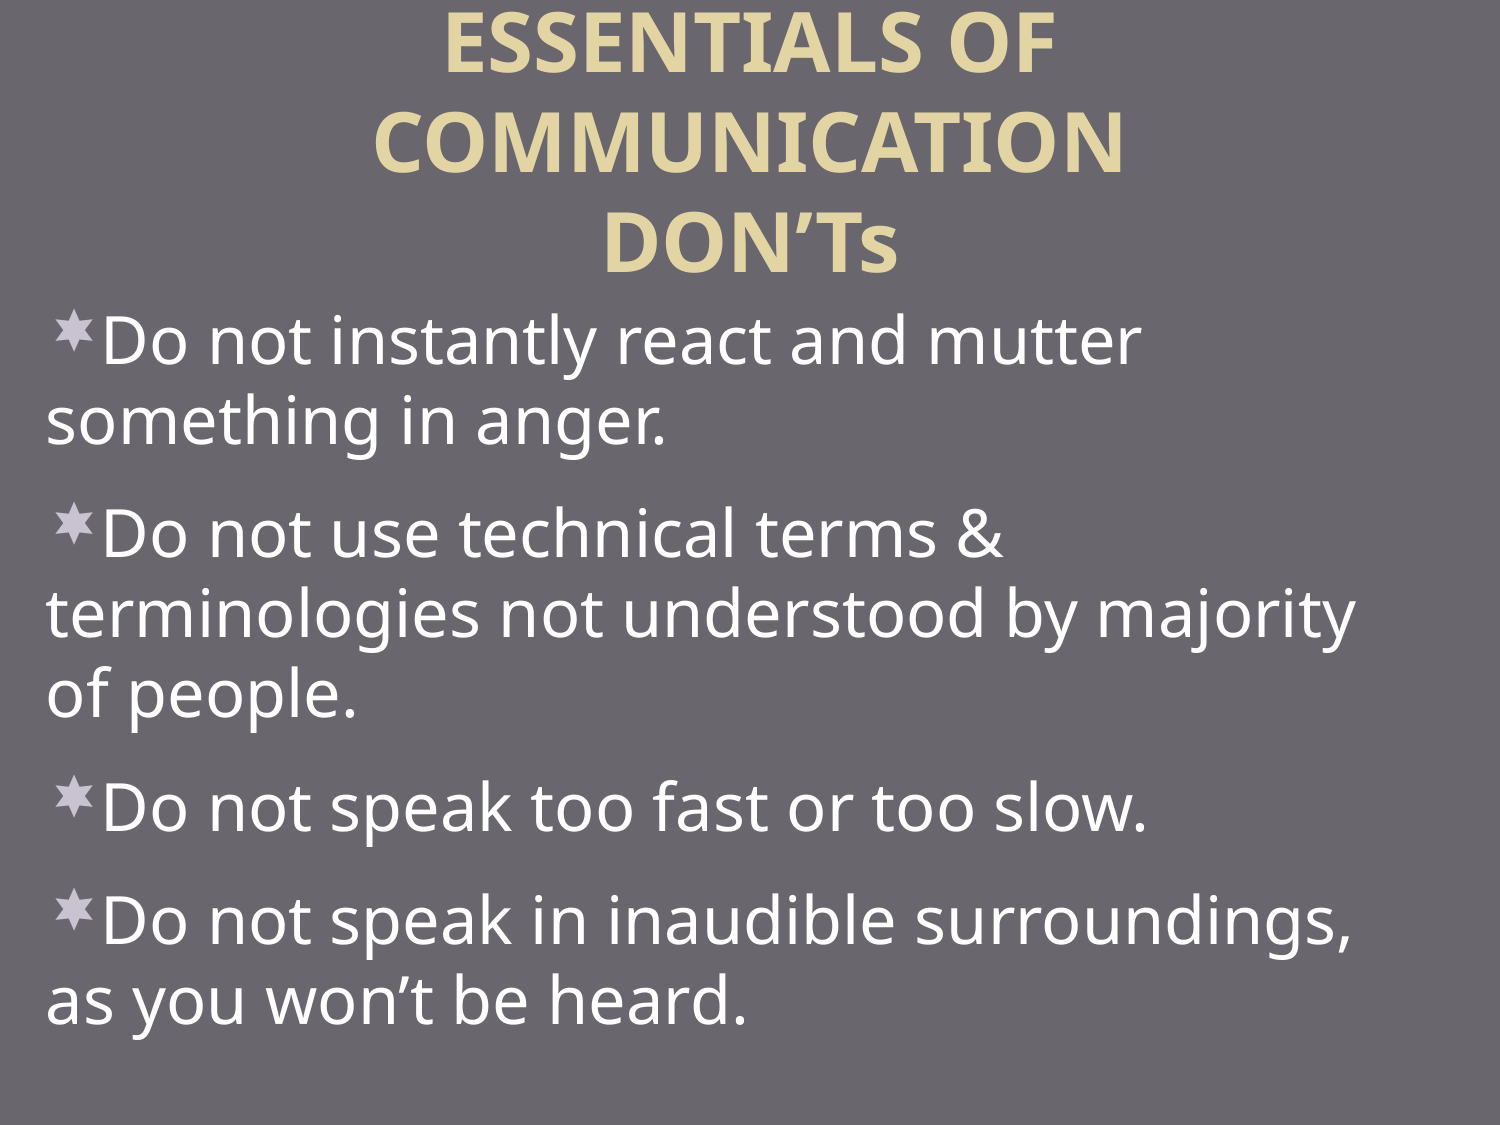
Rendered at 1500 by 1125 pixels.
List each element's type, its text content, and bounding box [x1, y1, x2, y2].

text_box Do not instantly react and mutter something in anger. Do not use technical terms & terminologies not understood by majority of people. Do not speak too fast or too slow. Do not speak in inaudible surroundings, as you won’t be heard. [31, 290, 1443, 1046]
title ESSENTIALS OF COMMUNICATION DON’Ts [75, 0, 1425, 297]
